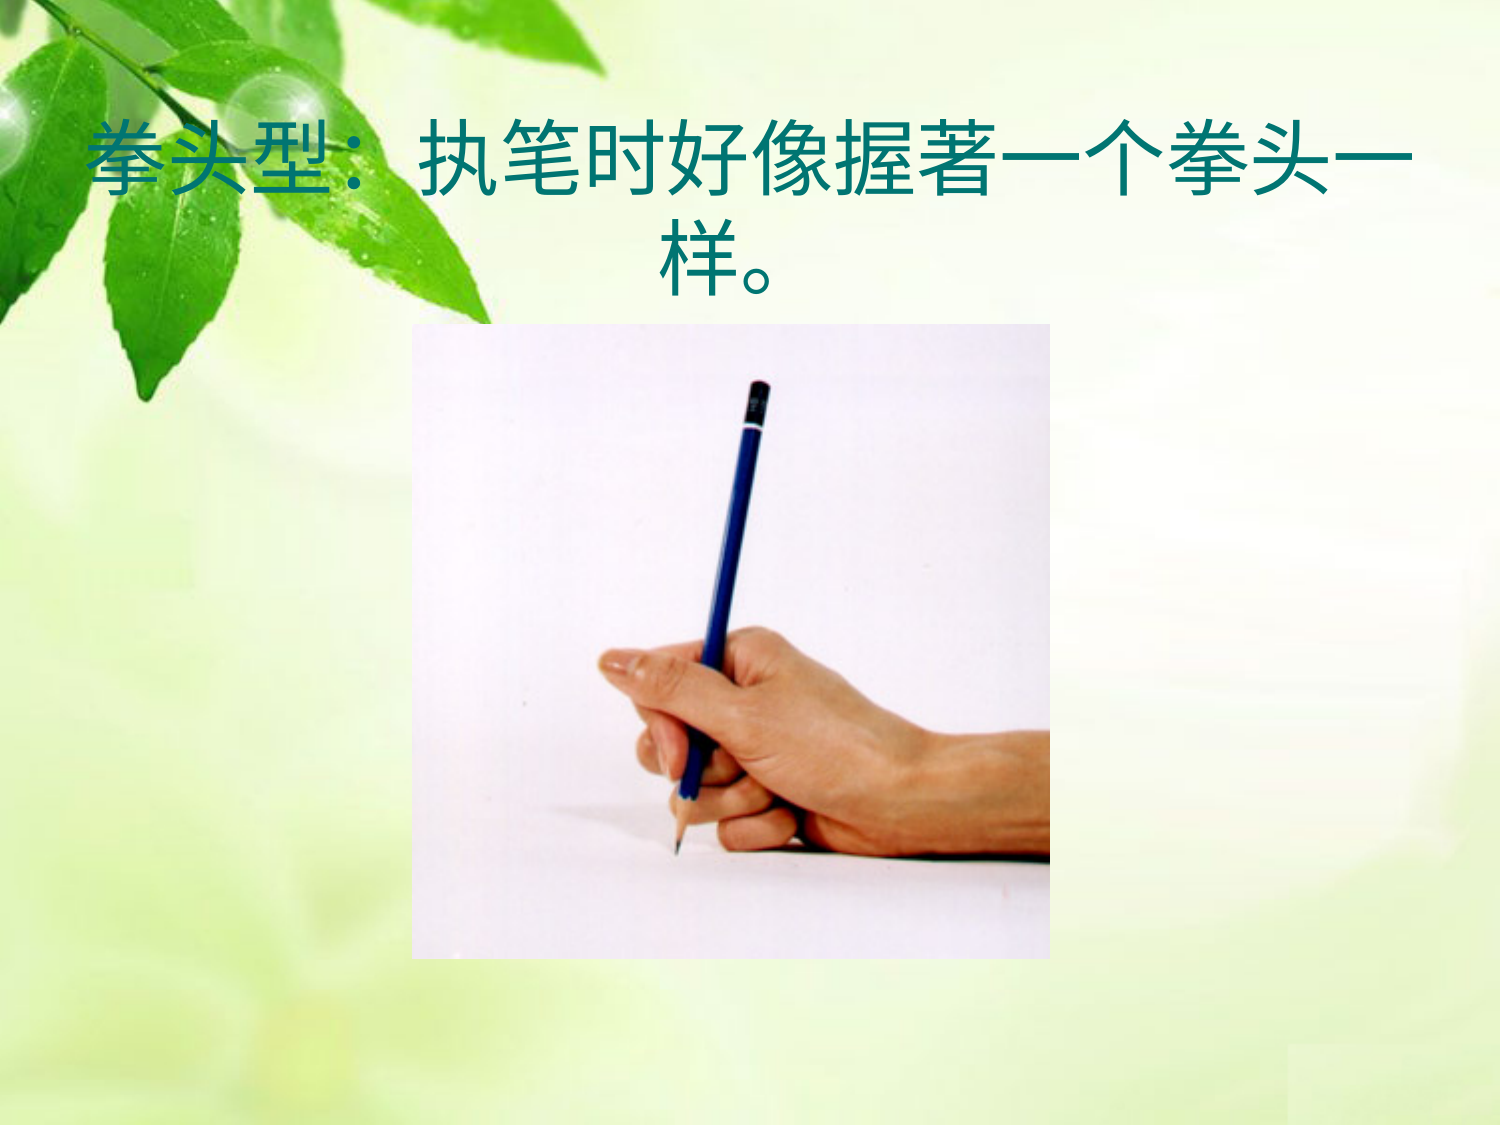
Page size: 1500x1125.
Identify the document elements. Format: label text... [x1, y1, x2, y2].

picture [0, 0, 1500, 1125]
title 拳头型：执笔时好像握著一个拳头一样。 [49, 112, 1451, 301]
